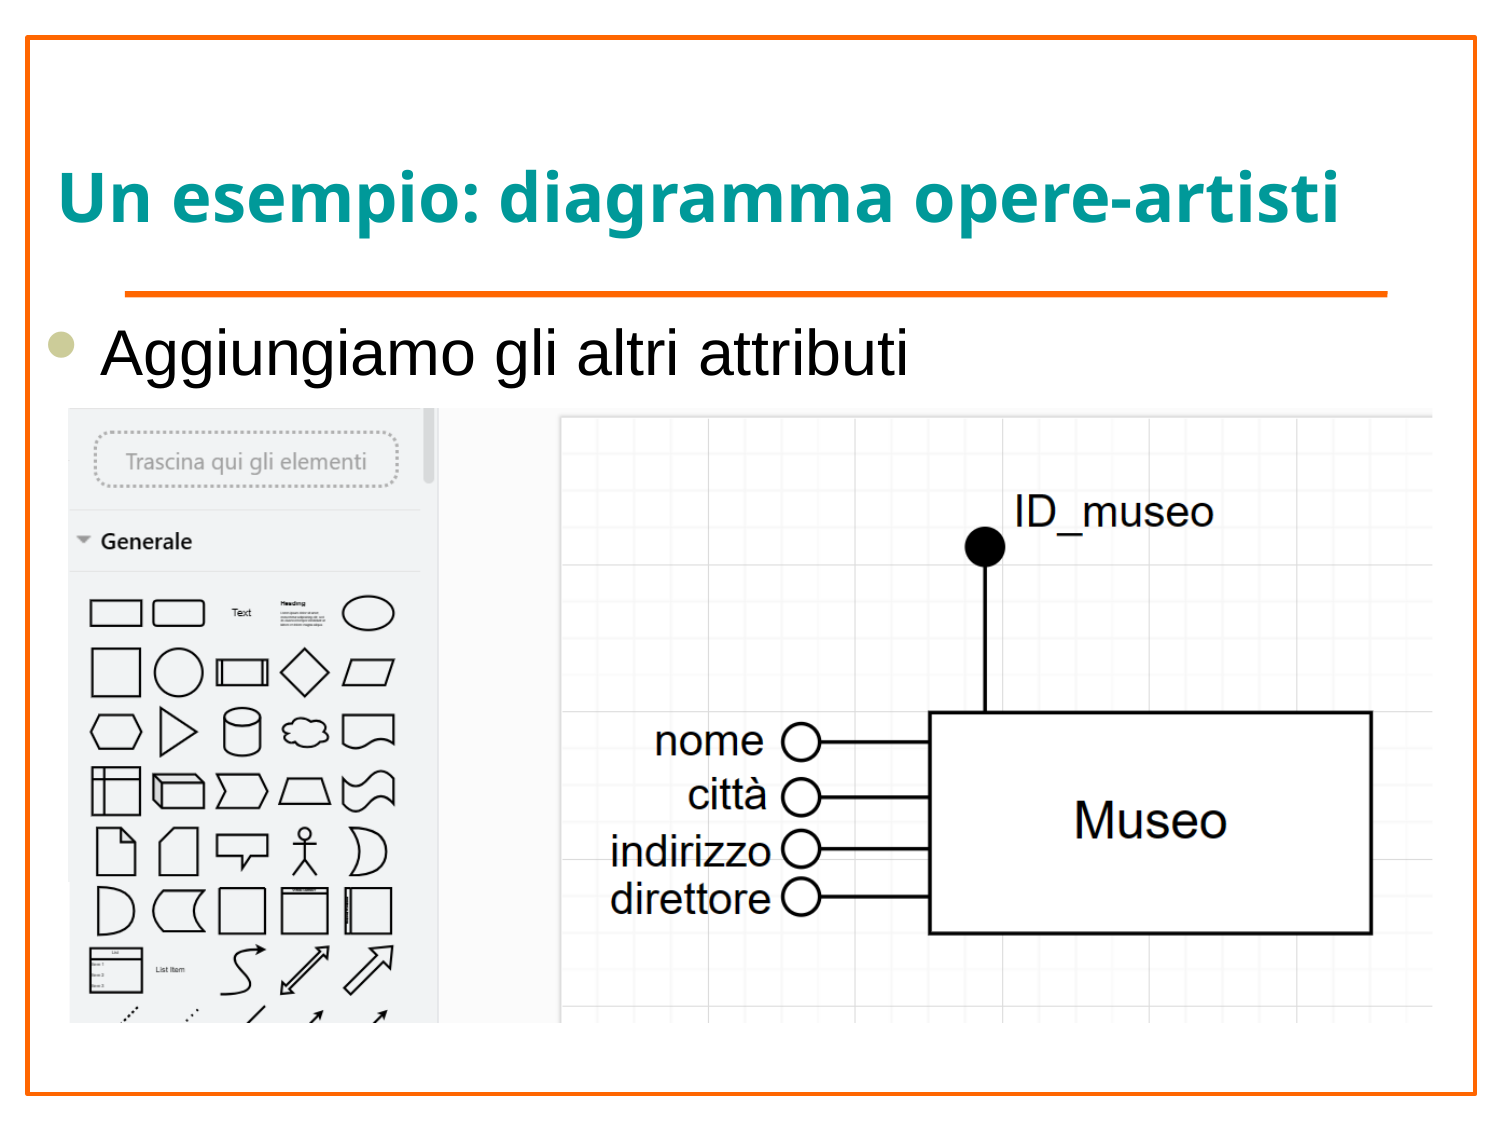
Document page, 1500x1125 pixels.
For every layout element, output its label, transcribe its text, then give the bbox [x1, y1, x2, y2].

title Un esempio: diagramma opere-artisti [41, 87, 1483, 244]
picture [68, 408, 1433, 1023]
list Aggiungiamo gli altri attributi [29, 312, 1459, 1024]
